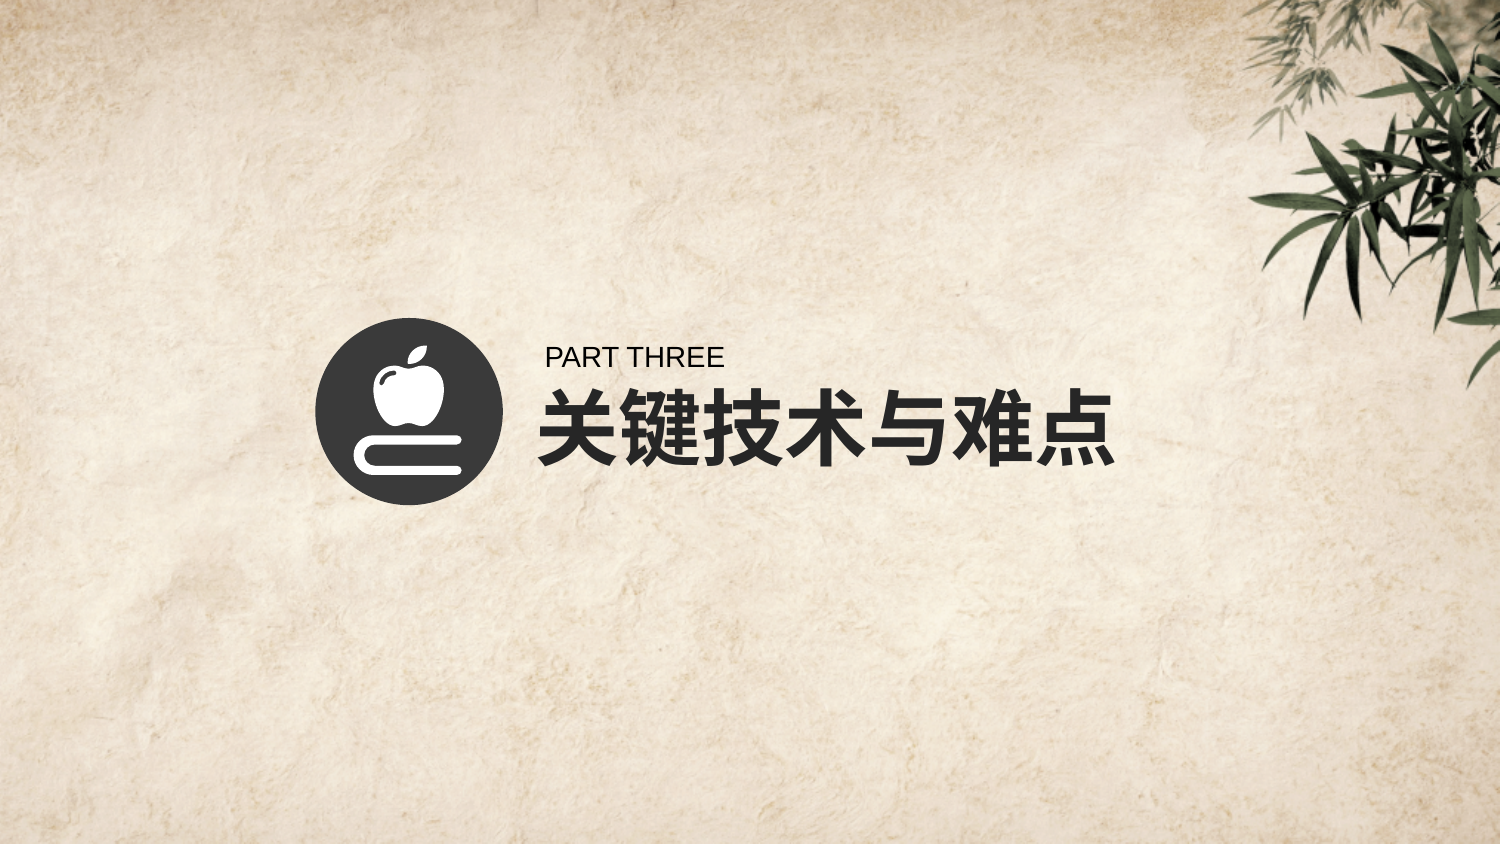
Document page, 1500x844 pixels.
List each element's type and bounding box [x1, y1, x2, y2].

picture [0, 0, 1500, 844]
text_box [502, 331, 1184, 486]
text_box [316, 318, 502, 505]
